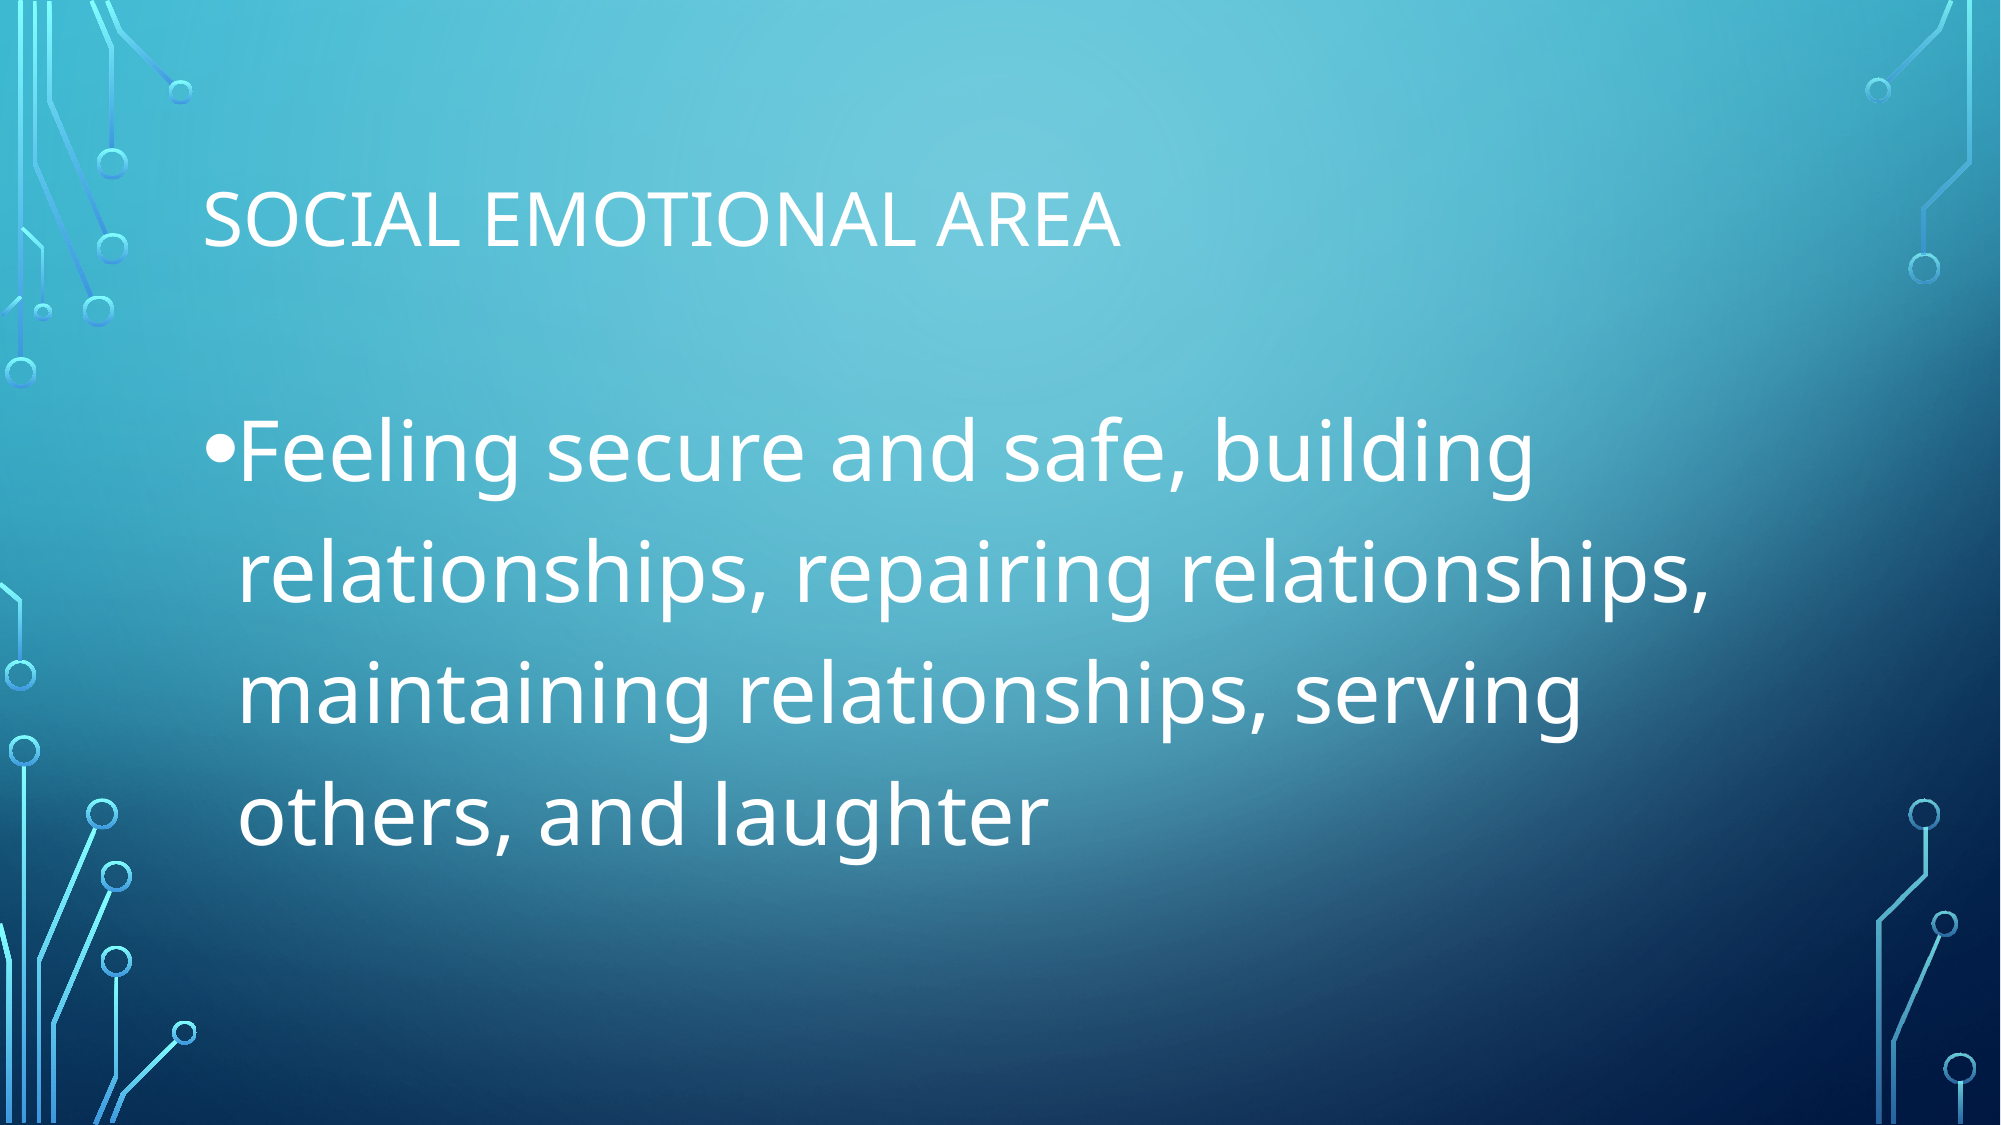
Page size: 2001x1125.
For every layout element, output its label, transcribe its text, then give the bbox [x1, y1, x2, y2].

list Feeling secure and safe, building relationships, repairing relationships, maintaining relationships, serving others, and laughter [187, 369, 1813, 950]
title Social emotional area [187, 101, 1813, 344]
